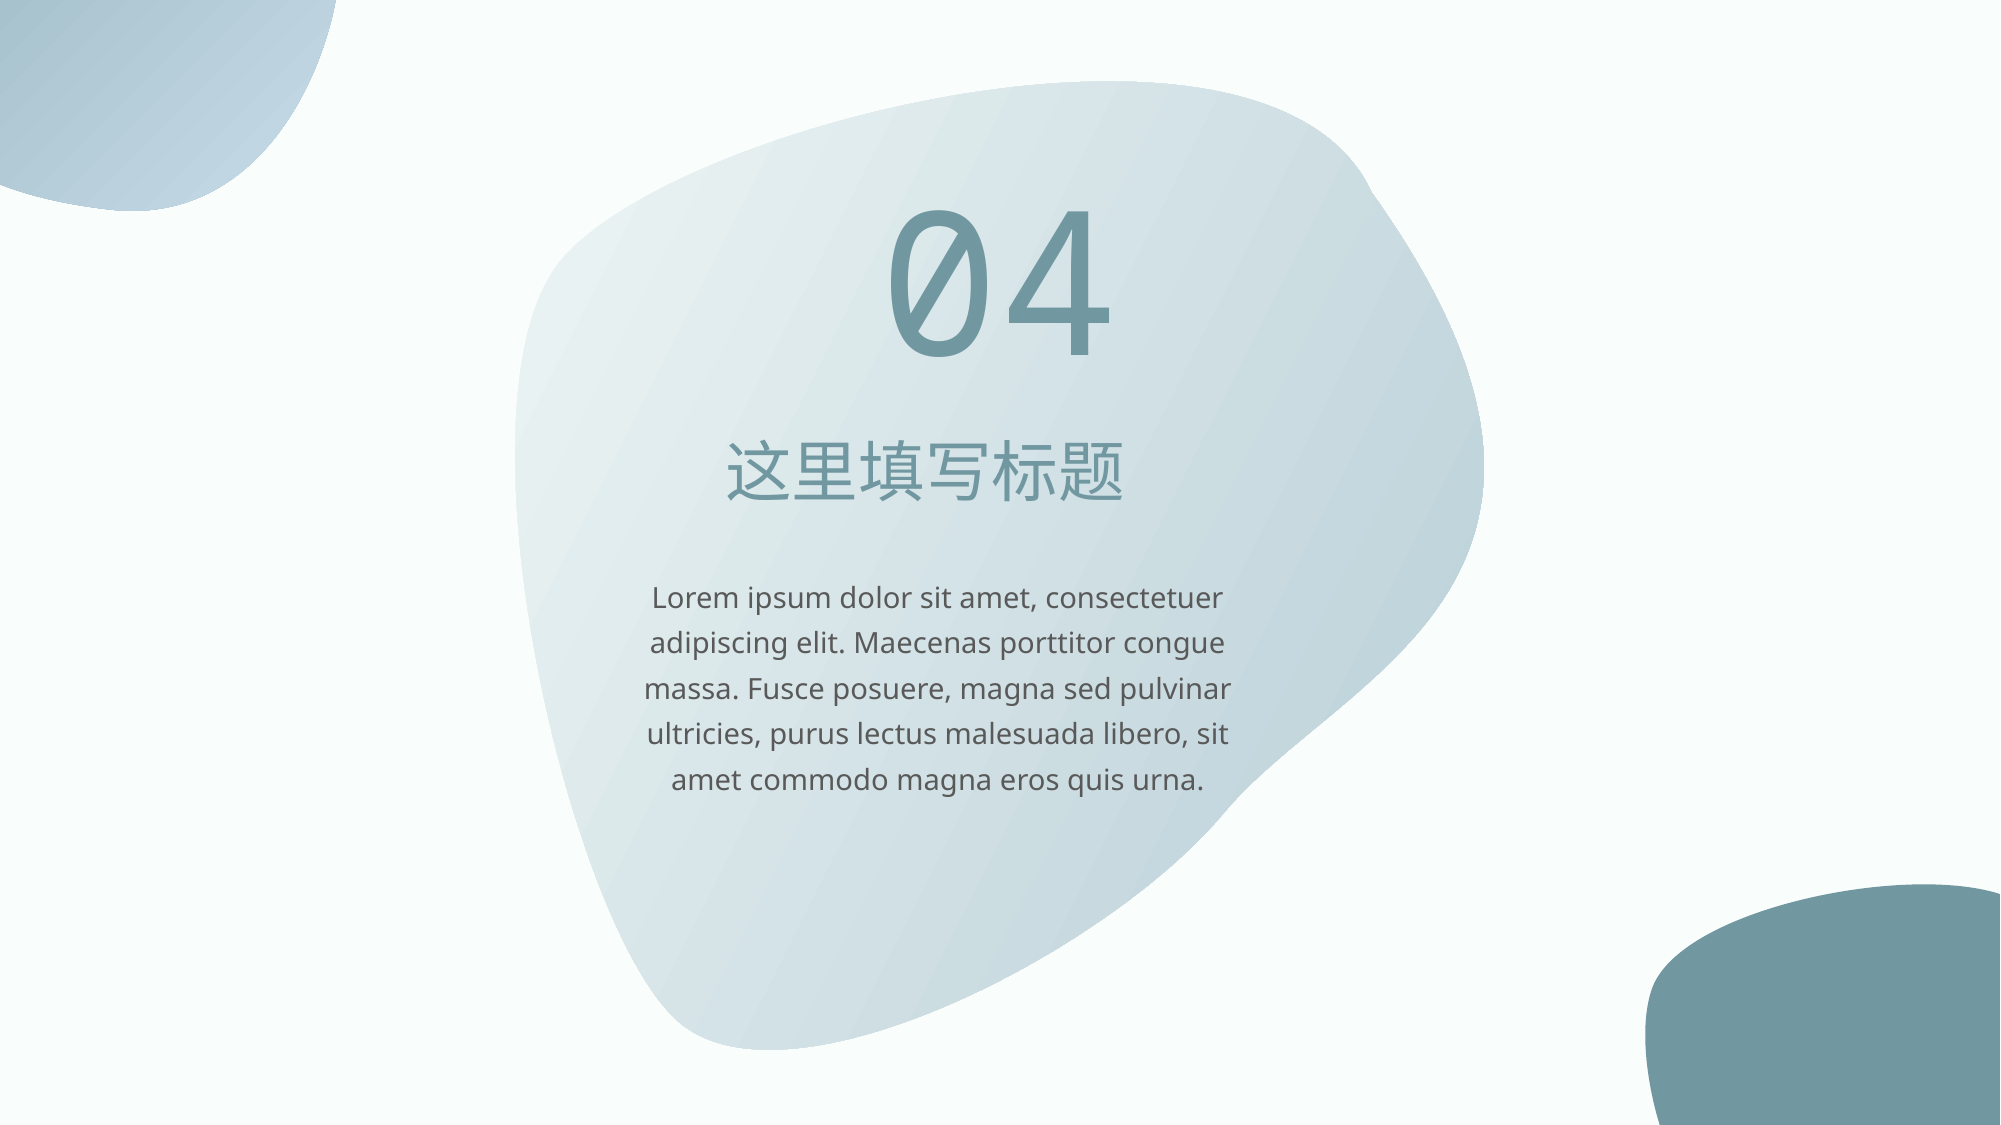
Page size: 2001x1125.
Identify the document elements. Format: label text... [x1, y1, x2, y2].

text_box [514, 80, 1485, 1051]
text_box [0, 0, 337, 212]
text_box 04 [832, 147, 1168, 403]
text_box Lorem ipsum dolor sit amet, consectetuer adipiscing elit. Maecenas porttitor congue massa. Fusce posuere, magna sed pulvinar ultricies, purus lectus malesuada libero, sit amet commodo magna eros quis urna. [593, 561, 1282, 849]
text_box [1644, 883, 2000, 1125]
text_box [0, 0, 2000, 1125]
text_box 这里填写标题 [710, 422, 1290, 517]
